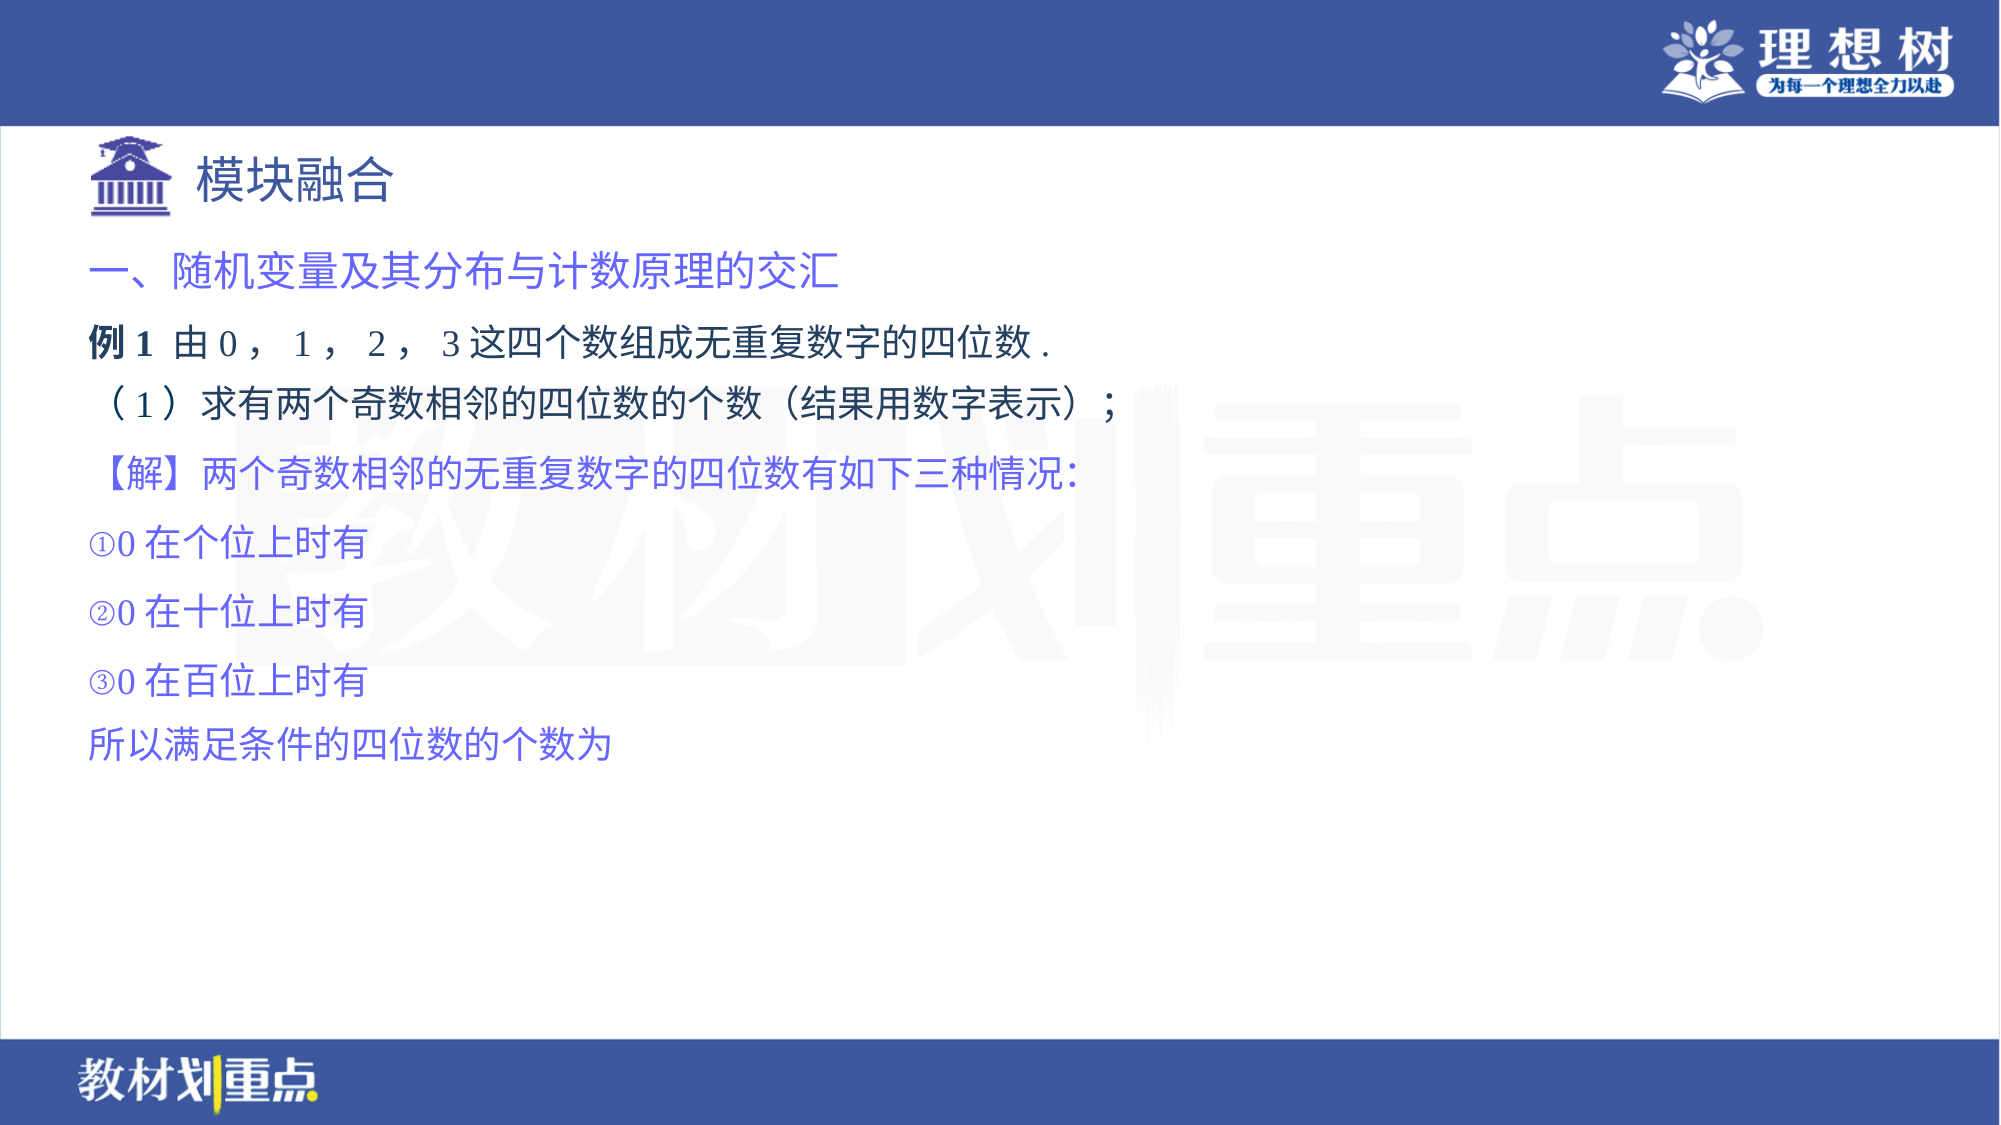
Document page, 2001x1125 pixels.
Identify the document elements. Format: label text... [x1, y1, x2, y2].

text_box 模块融合 [194, 135, 726, 222]
picture [0, 0, 2000, 1125]
text_box 例1 由0，1，2，3这四个数组成无重复数字的四位数. [88, 297, 1911, 357]
text_box 一、随机变量及其分布与计数原理的交汇 [88, 222, 1911, 297]
text_box （1）求有两个奇数相邻的四位数的个数（结果用数字表示）； [88, 357, 1911, 418]
